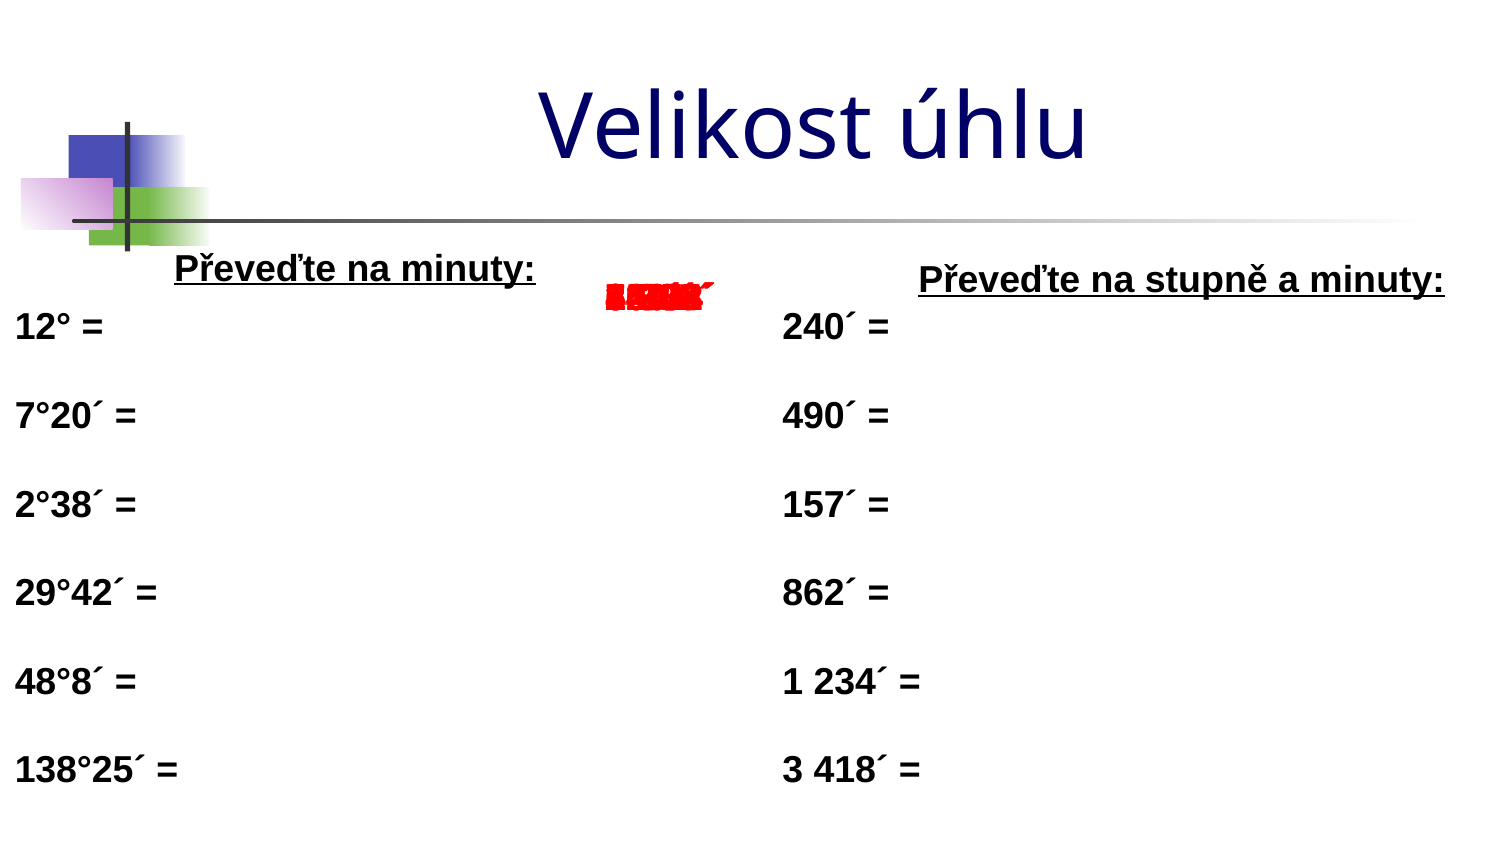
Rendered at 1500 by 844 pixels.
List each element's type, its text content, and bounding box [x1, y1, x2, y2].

text_box 157´ = [767, 472, 939, 533]
text_box 12° = [0, 295, 172, 355]
text_box 1 234´ = [767, 649, 1026, 710]
text_box Převeďte na stupně a minuty: [903, 247, 1500, 308]
text_box 3 418´ = [767, 738, 1026, 798]
text_box 2°38´ = [0, 472, 172, 533]
text_box 862´ = [767, 560, 1026, 621]
text_box 7°20´ = [0, 383, 172, 444]
text_box 138°25´ = [0, 738, 259, 798]
text_box 56°58´ [590, 265, 744, 326]
title Velikost úhlu [129, 55, 1500, 189]
text_box 48°8´ = [0, 649, 259, 710]
text_box 240´ = [767, 295, 939, 355]
text_box 29°42´ = [0, 560, 259, 621]
text_box Převeďte na minuty: [159, 236, 632, 296]
text_box 490´ = [767, 383, 939, 444]
